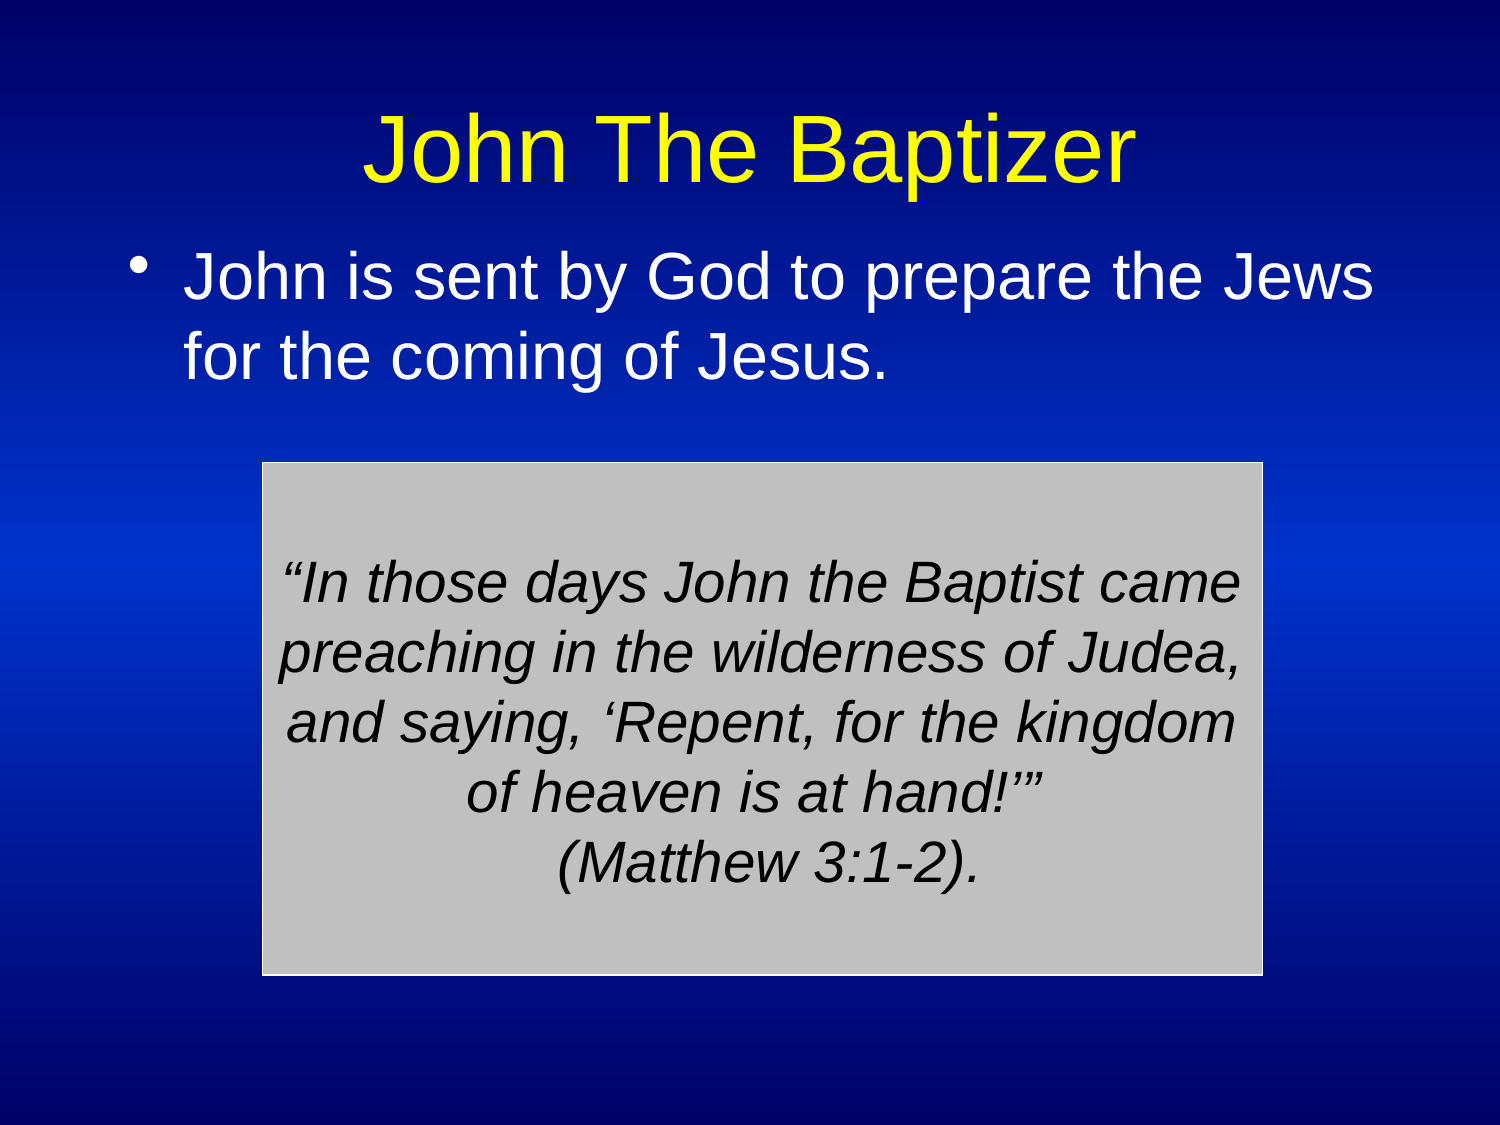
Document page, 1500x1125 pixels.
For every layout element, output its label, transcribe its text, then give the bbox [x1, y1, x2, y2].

list John is sent by God to prepare the Jews for the coming of Jesus. [112, 224, 1438, 413]
title John The Baptizer [37, 50, 1463, 238]
text_box “In those days John the Baptist came preaching in the wilderness of Judea, and saying, ‘Repent, for the kingdom of heaven is at hand!’” (Matthew 3:1-2). [262, 462, 1263, 975]
